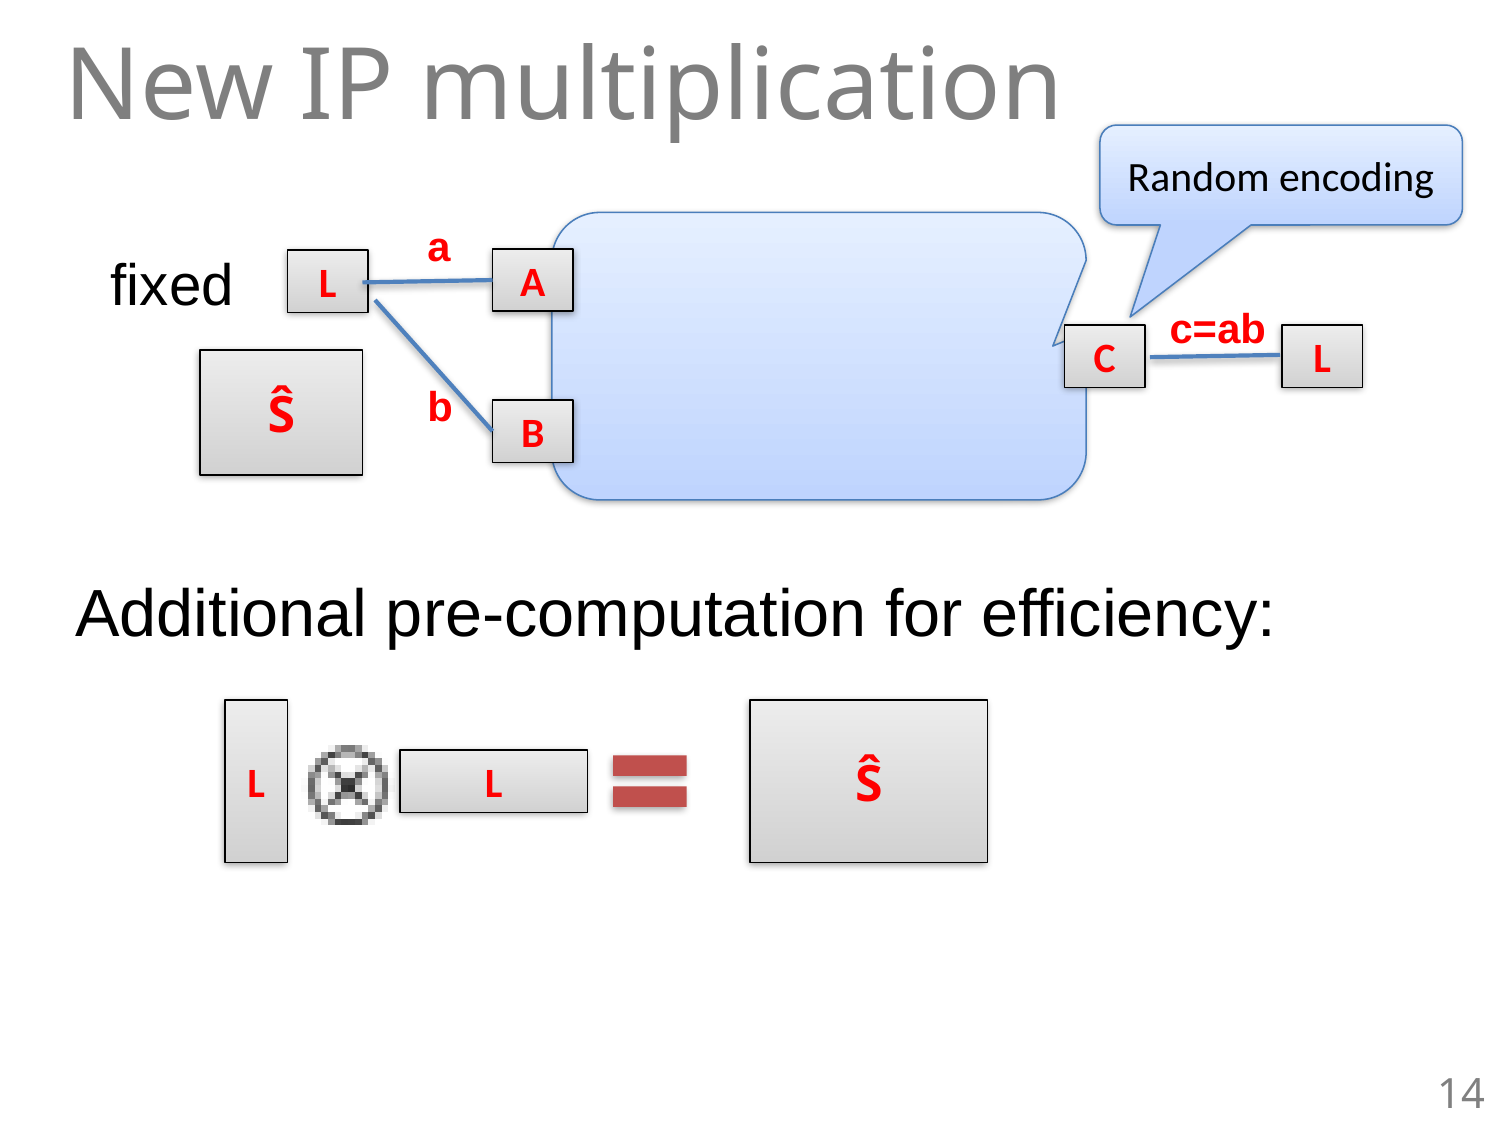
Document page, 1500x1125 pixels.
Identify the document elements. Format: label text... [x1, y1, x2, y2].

text_box Ŝ [199, 349, 363, 476]
text_box c=ab [1154, 294, 1305, 360]
text_box b [495, 371, 500, 437]
text_box A [492, 248, 574, 312]
text_box L [224, 699, 288, 863]
slide_number 14 [1408, 1065, 1500, 1125]
text_box L [1281, 324, 1363, 388]
text_box a [412, 212, 500, 278]
text_box C [1064, 324, 1146, 388]
text_box [612, 786, 687, 808]
text_box [551, 211, 1087, 501]
text_box Ŝ [749, 699, 988, 863]
text_box B [492, 399, 574, 463]
text_box fixed [62, 239, 283, 324]
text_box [1149, 354, 1281, 358]
text_box L [401, 749, 588, 813]
text_box New IP multiplication [49, 12, 1338, 148]
text_box Additional pre-computation for efficiency: [60, 562, 1500, 658]
text_box [612, 755, 687, 777]
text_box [362, 279, 493, 283]
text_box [374, 299, 493, 432]
text_box Random encoding [1099, 124, 1464, 318]
text_box L [287, 249, 369, 313]
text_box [294, 732, 397, 834]
